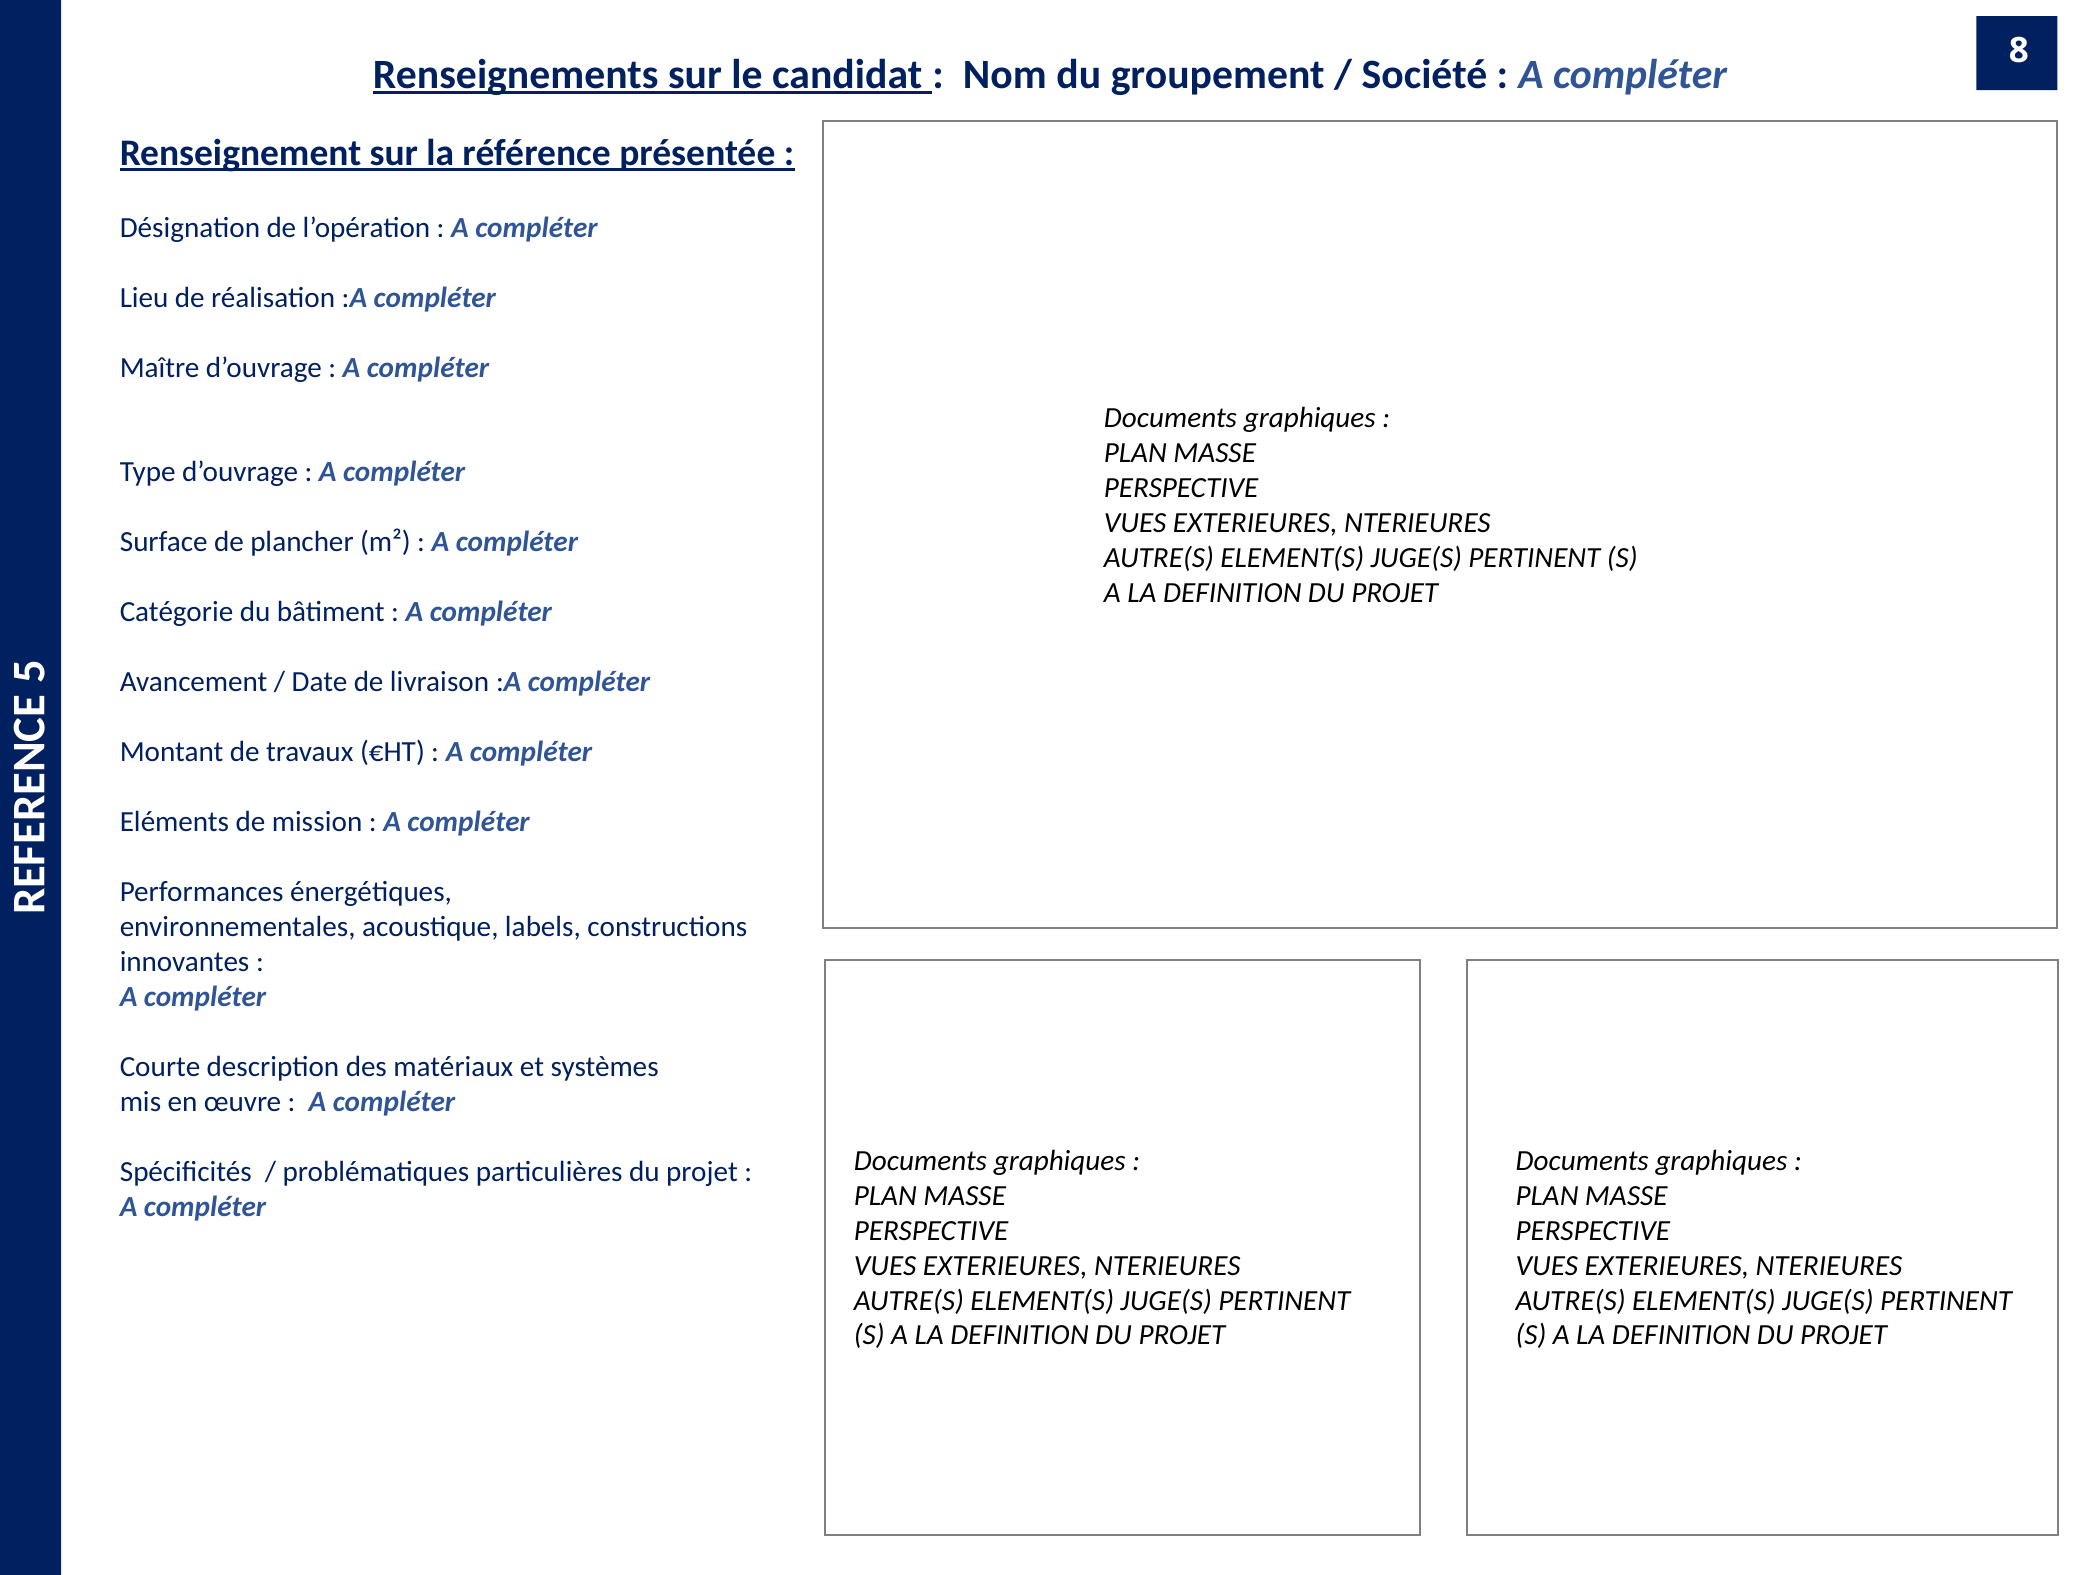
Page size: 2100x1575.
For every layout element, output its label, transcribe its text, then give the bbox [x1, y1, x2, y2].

text_box [825, 120, 2058, 929]
text_box [824, 959, 1421, 1536]
text_box REFERENCE 5 [0, 0, 62, 1575]
slide_number 8 [1962, 12, 2044, 91]
text_box Renseignement sur la référence présentée : Désignation de l’opération : A compléter Lieu de réalisation :A compléter Maître d’ouvrage : A compléter Type d’ouvrage : A compléter Surface de plancher (m²) : A compléter Catégorie du bâtiment : A compléter Avancement / Date de livraison :A compléter Montant de travaux (€HT) : A compléter Eléments de mission : A compléter Performances énergétiques, environnementales, acoustique, labels, constructions innovantes : A compléter Courte description des matériaux et systèmes mis en œuvre : A compléter Spécificités / problématiques particulières du projet : A compléter [105, 120, 825, 1300]
text_box Documents graphiques : PLAN MASSE PERSPECTIVE VUES EXTERIEURES, NTERIEURES AUTRE(S) ELEMENT(S) JUGE(S) PERTINENT (S) A LA DEFINITION DU PROJET [839, 1133, 1396, 1359]
text_box Documents graphiques : PLAN MASSE PERSPECTIVE VUES EXTERIEURES, NTERIEURES AUTRE(S) ELEMENT(S) JUGE(S) PERTINENT (S) A LA DEFINITION DU PROJET [1500, 1133, 2058, 1359]
text_box [2044, 15, 2058, 91]
text_box Documents graphiques : PLAN MASSE PERSPECTIVE VUES EXTERIEURES, NTERIEURES AUTRE(S) ELEMENT(S) JUGE(S) PERTINENT (S) A LA DEFINITION DU PROJET [1089, 391, 1673, 616]
text_box Renseignements sur le candidat : Nom du groupement / Société : A compléter [258, 39, 1842, 105]
text_box [1466, 959, 2059, 1536]
